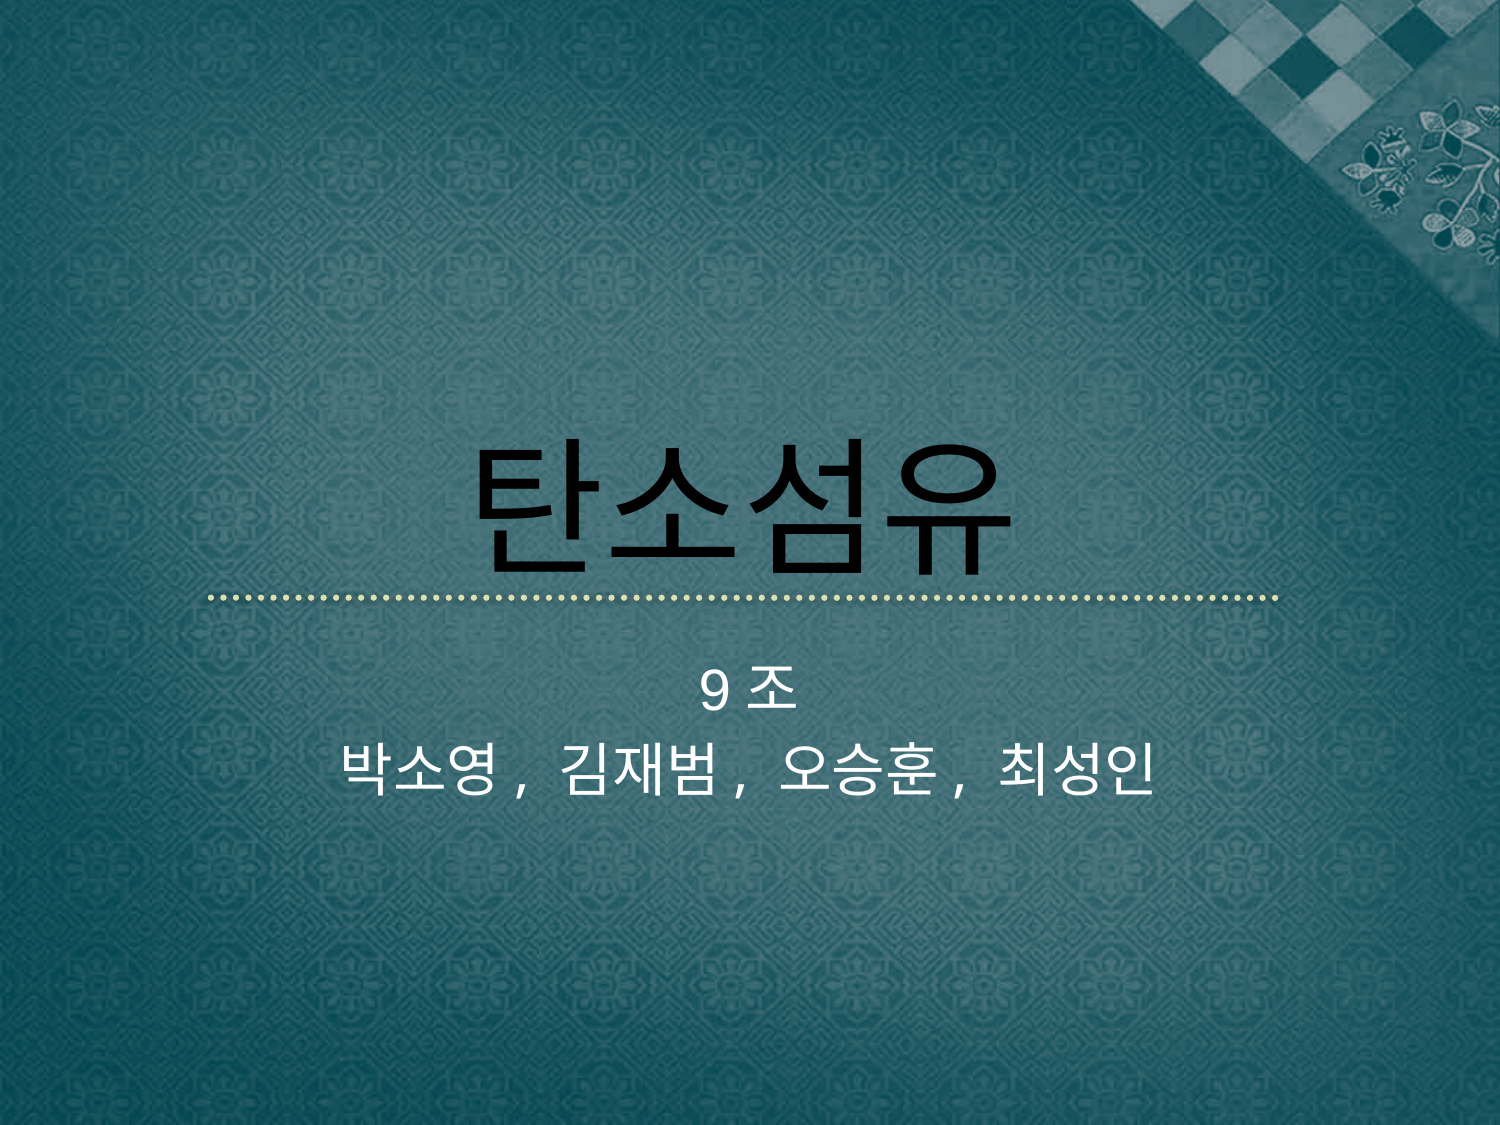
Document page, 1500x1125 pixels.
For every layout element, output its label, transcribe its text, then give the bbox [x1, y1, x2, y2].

subtitle 9조 박소영, 김재범, 오승훈, 최성인 [164, 644, 1334, 832]
title 탄소섬유 [105, 421, 1381, 586]
